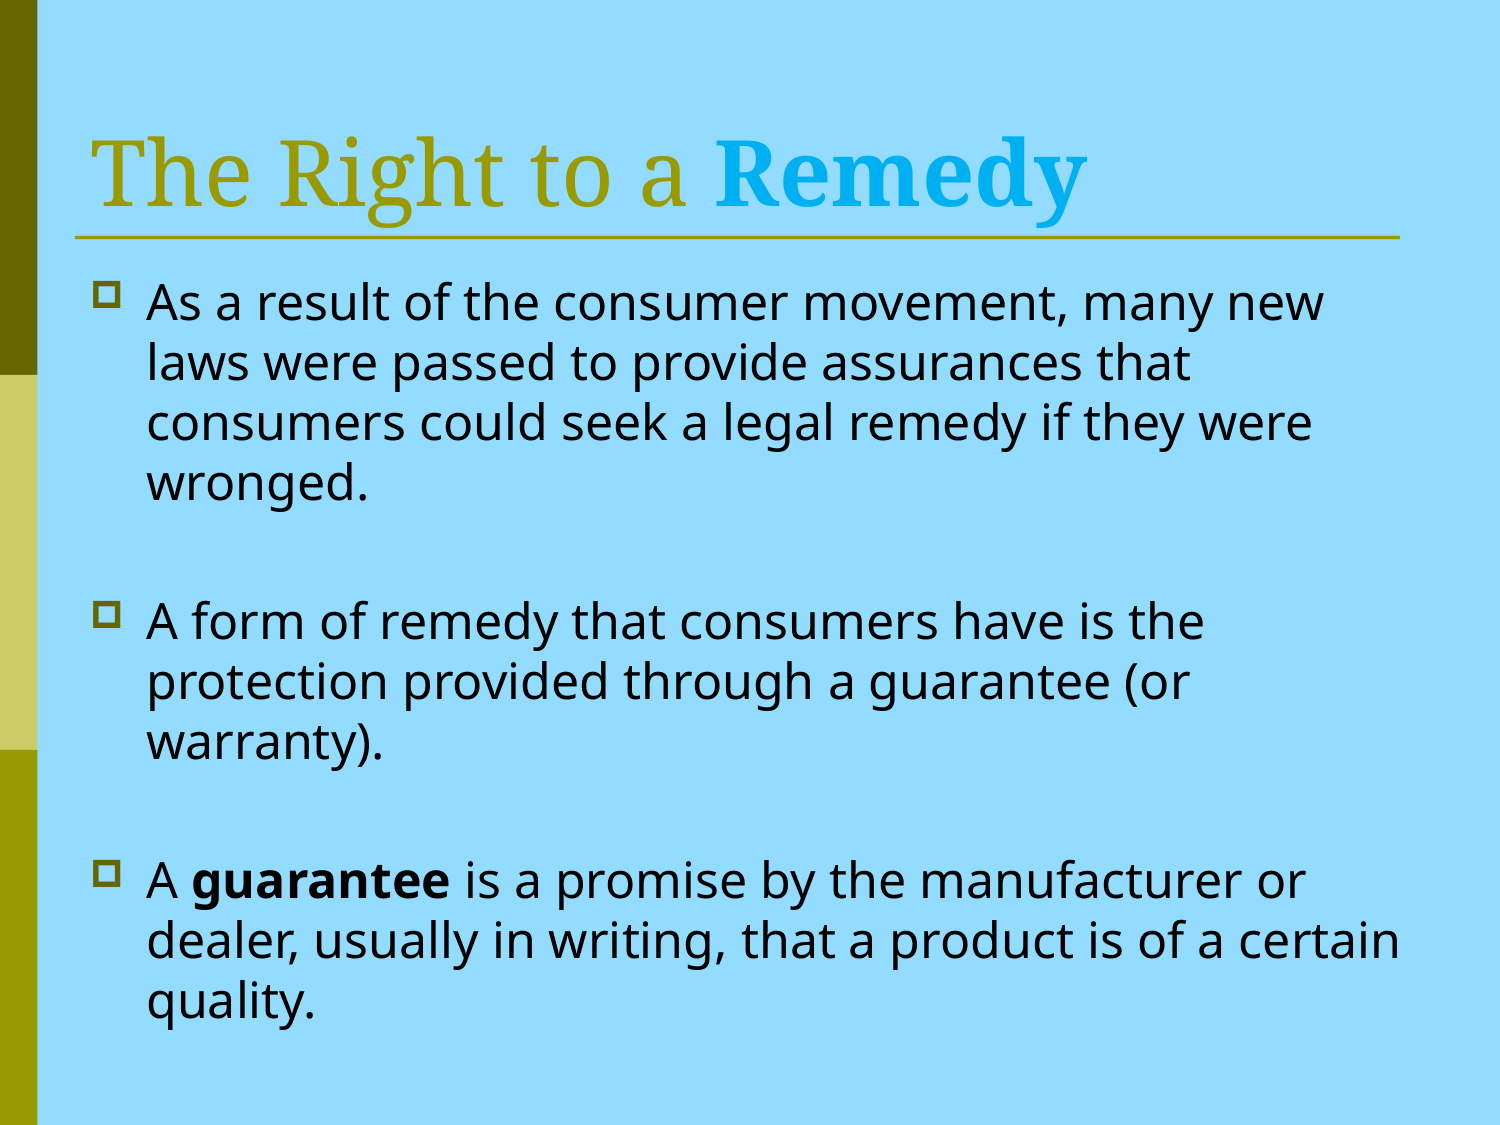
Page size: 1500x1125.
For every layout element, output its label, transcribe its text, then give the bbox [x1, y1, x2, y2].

title The Right to a Remedy [74, 45, 1426, 233]
list As a result of the consumer movement, many new laws were passed to provide assurances that consumers could seek a legal remedy if they were wronged. A form of remedy that consumers have is the protection provided through a guarantee (or warranty). A guarantee is a promise by the manufacturer or dealer, usually in writing, that a product is of a certain quality. [74, 262, 1426, 1006]
